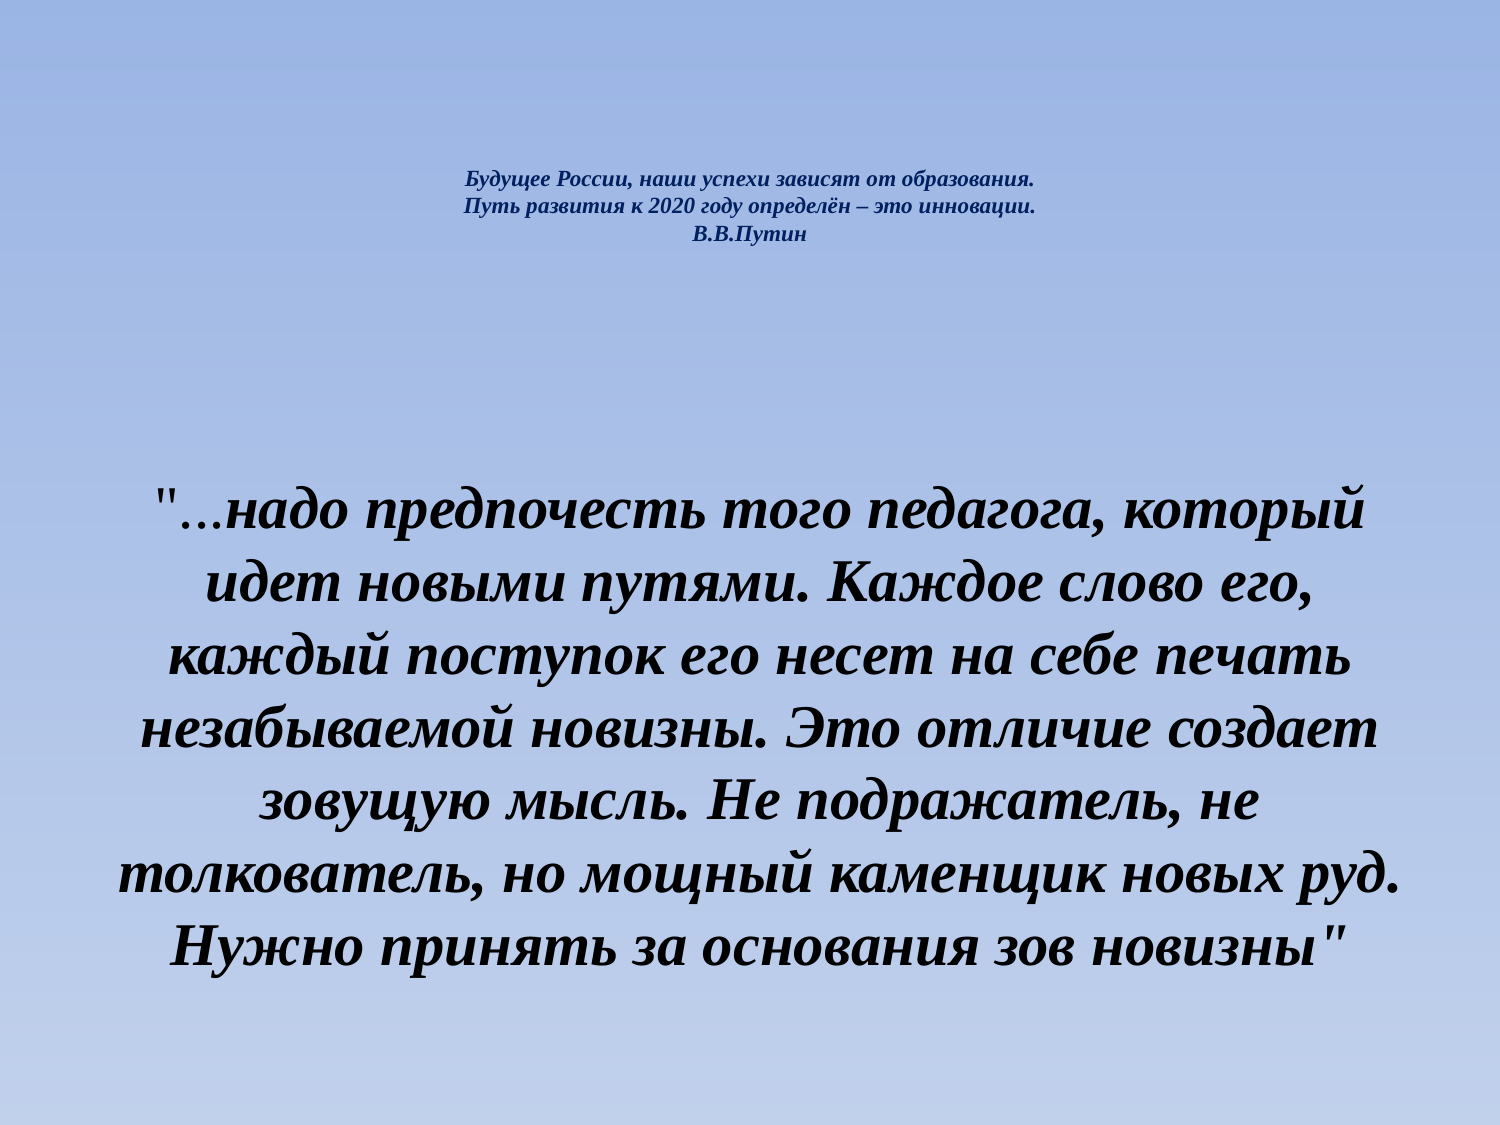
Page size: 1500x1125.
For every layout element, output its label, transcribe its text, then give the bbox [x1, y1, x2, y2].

title Будущее России, наши успехи зависят от образования. Путь развития к 2020 году определён – это инновации. В.В.Путин [75, 45, 1425, 290]
list "...надо предпочесть того педагога, который идет новыми путями. Каждое слово его, каждый поступок его несет на себе печать незабываемой новизны. Это отличие создает зовущую мысль. Не подражатель, не толкователь, но мощный каменщик новых руд. Нужно принять за основания зов новизны" [75, 290, 1447, 1059]
